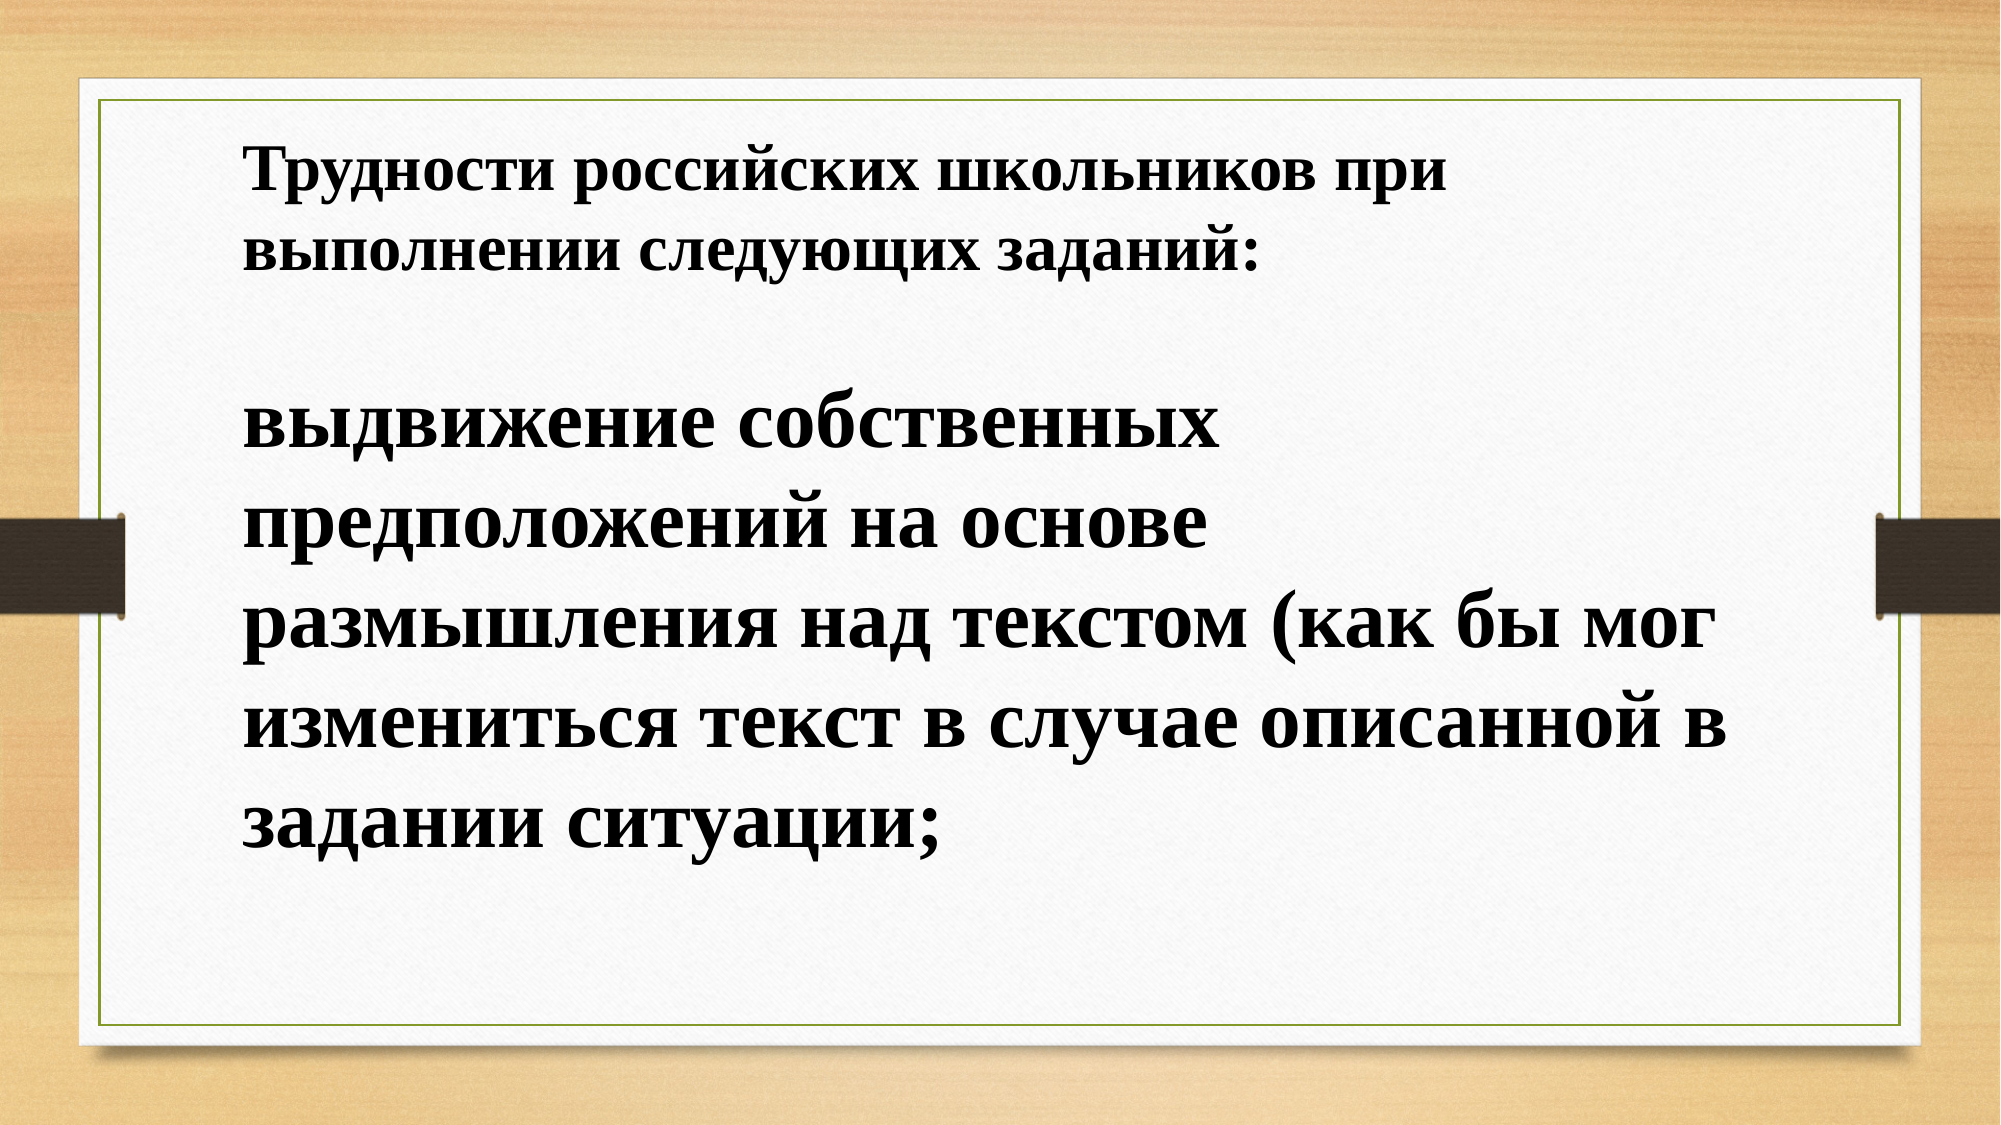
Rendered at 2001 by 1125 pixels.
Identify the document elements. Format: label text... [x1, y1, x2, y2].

text_box Трудности российских школьников при выполнении следующих заданий: выдвижение собственных предположений на основе размышления над текстом (как бы мог измениться текст в случае описанной в задании ситуации; [227, 116, 1766, 872]
picture [0, 0, 2001, 1125]
